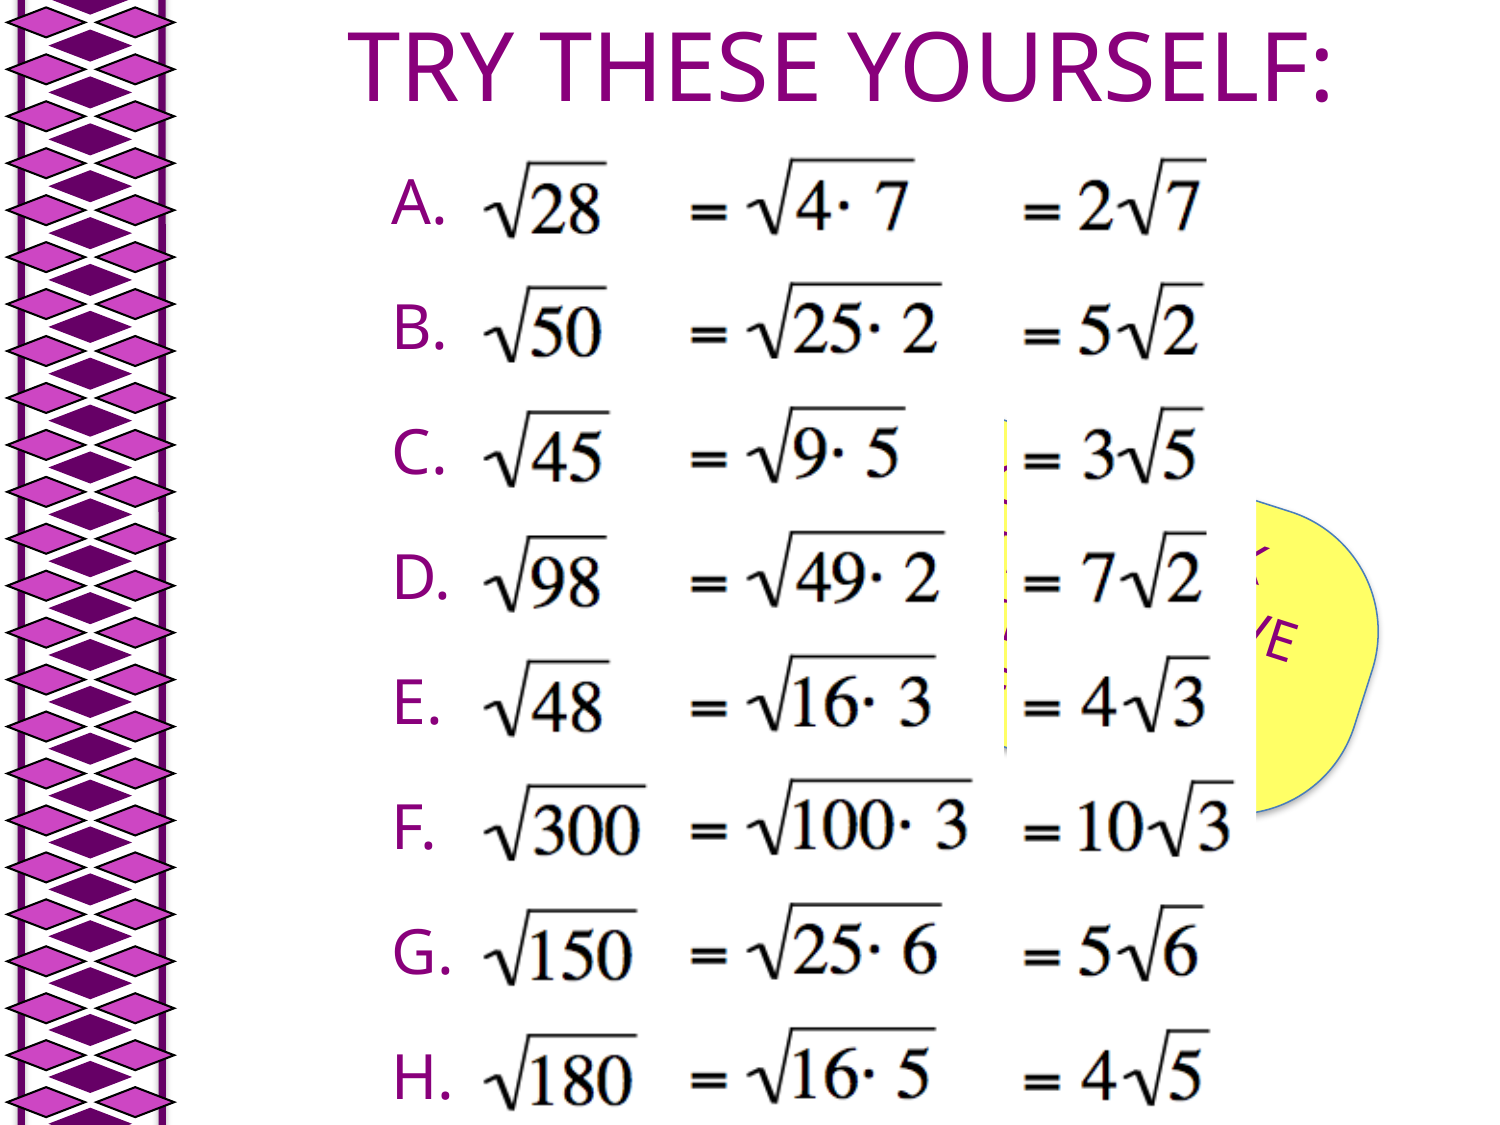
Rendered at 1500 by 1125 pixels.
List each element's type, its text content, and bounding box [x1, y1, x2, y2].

text_box DON’T CLICK UNTIL YOU HAVE TRIED ALL 8 EXERCISES [1261, 501, 1379, 813]
picture [1006, 150, 1257, 1112]
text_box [0, 500, 457, 669]
text_box TRY THESE YOURSELF: [332, 0, 1351, 129]
text_box A. B. C. D. E. F. G. H. [376, 677, 457, 1119]
text_box A. B. C. D. E. F. G. H. [376, 154, 463, 499]
picture [462, 150, 1005, 1119]
